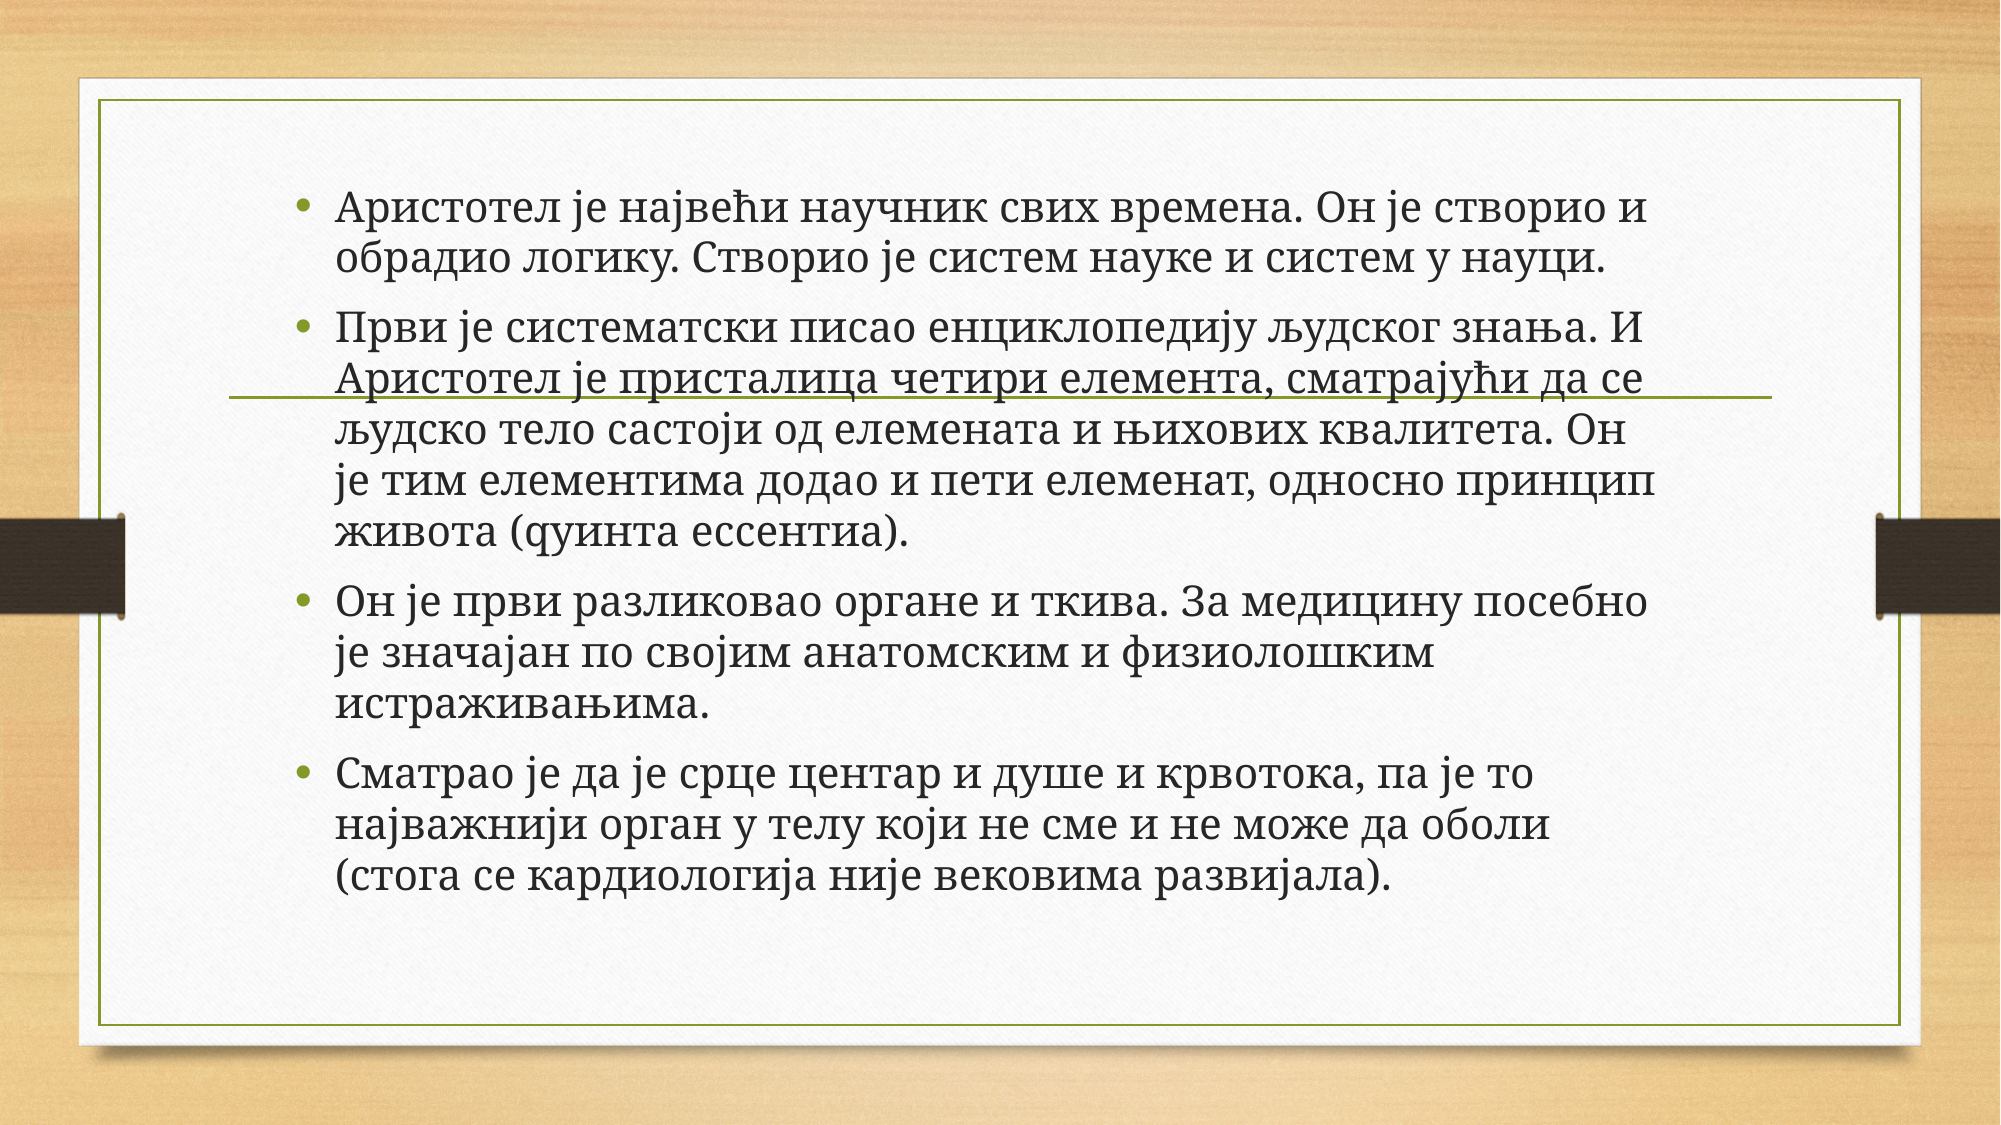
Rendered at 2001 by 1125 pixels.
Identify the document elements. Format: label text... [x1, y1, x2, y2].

list Аристотел је највећи научник свих времена. Он је створио и обрадио логику. Створио је систем науке и систем у науци. Први је систематски писао енциклопедију људског знања. И Аристотел је присталица четири елемента, сматрајући да се људско тело састоји од елемената и њихових квалитета. Он је тим елементима додао и пети елеменат, односно принцип живота (qуинта ессентиа). Он је први разликовао органе и ткива. За медицину посебно је значајан по својим анатомским и физиолошким истраживањима. Сматрао је да је срце центар и душе и крвотока, па је то најважнији орган у телу који не сме и не може да оболи (стога се кардиологија није вековима развијала). [279, 172, 1676, 939]
picture [0, 0, 2001, 1125]
